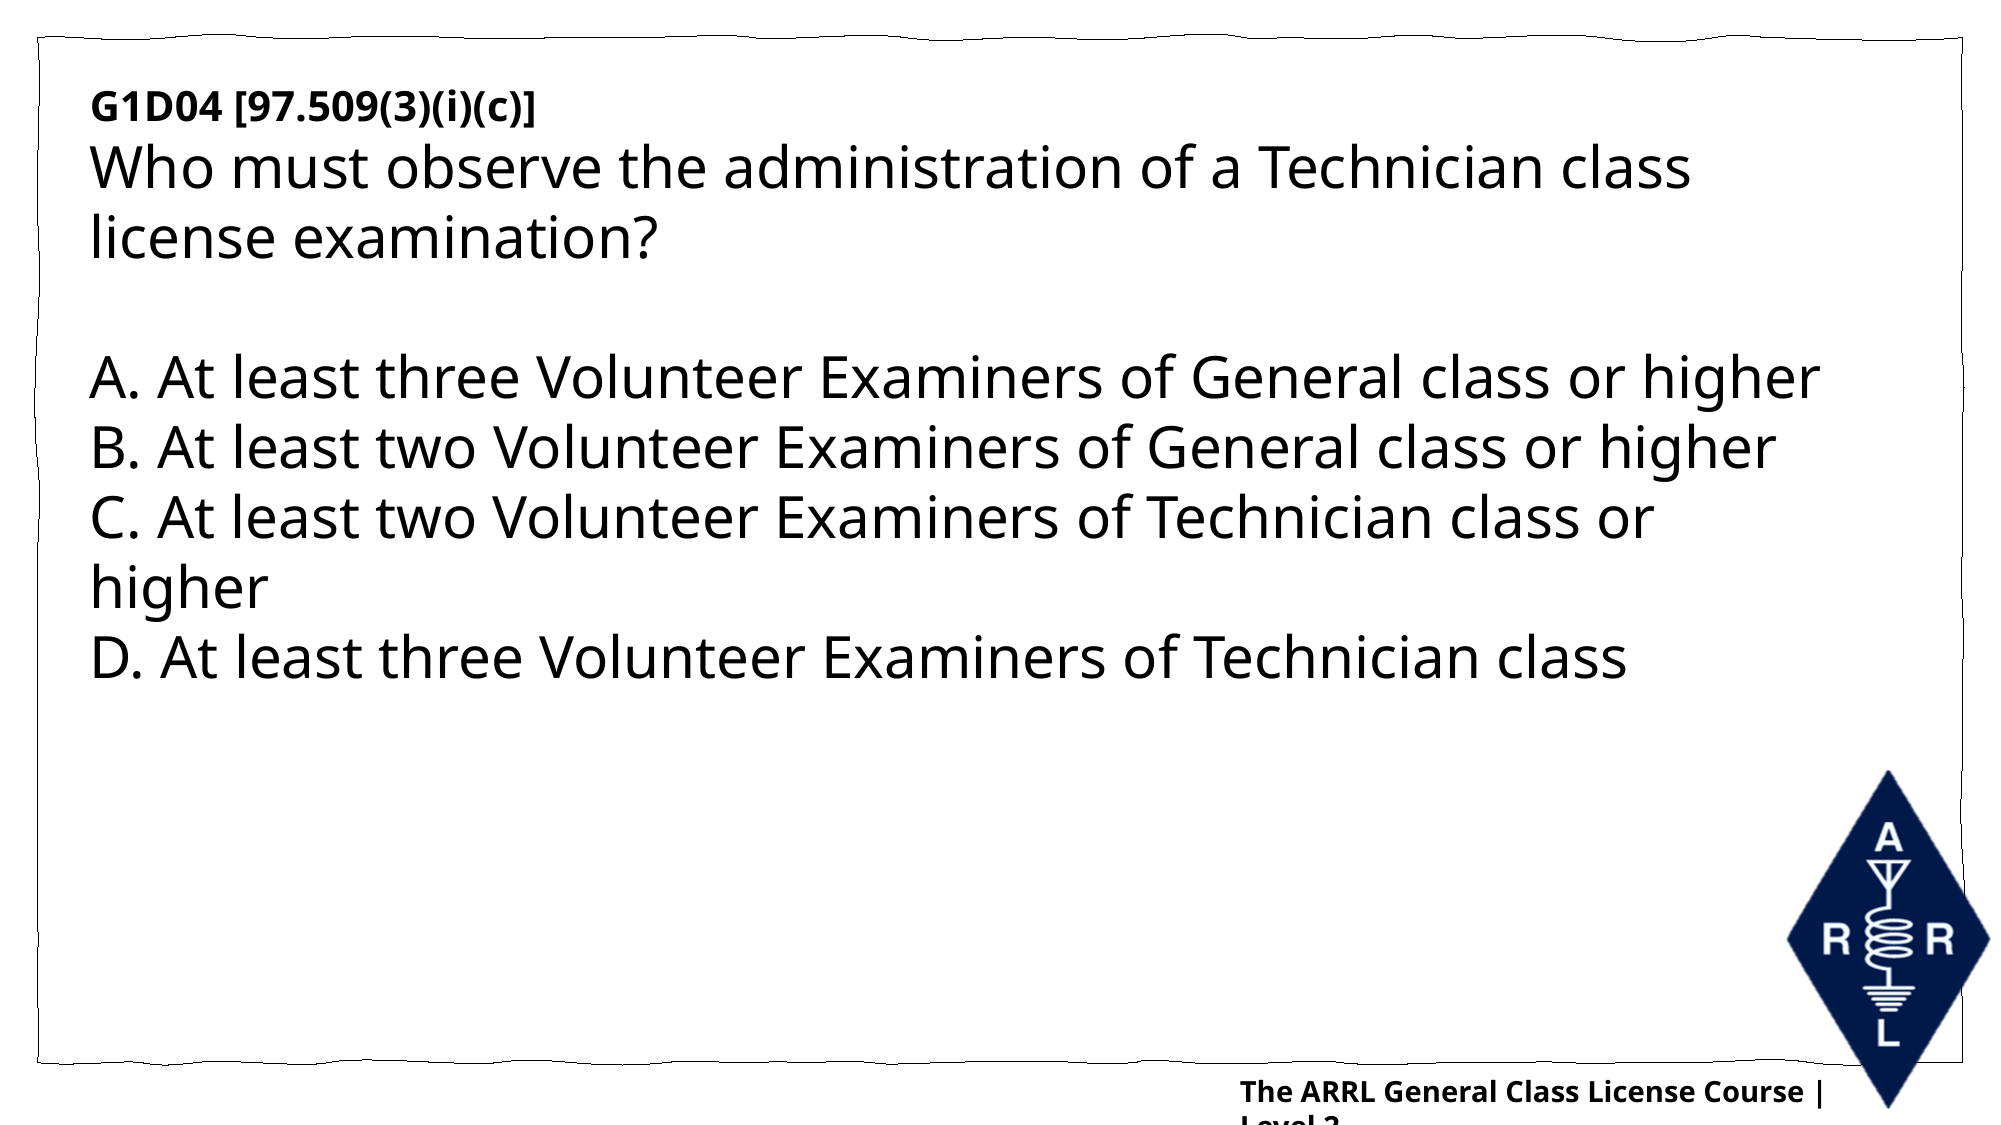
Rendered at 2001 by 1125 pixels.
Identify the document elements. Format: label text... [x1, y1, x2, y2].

picture [1773, 752, 1999, 1125]
text_box G1D04 [97.509(3)(i)(c)] Who must observe the administration of a Technician class license examination? A. At least three Volunteer Examiners of General class or higher B. At least two Volunteer Examiners of General class or higher C. At least two Volunteer Examiners of Technician class or higher D. At least three Volunteer Examiners of Technician class [75, 72, 1850, 698]
